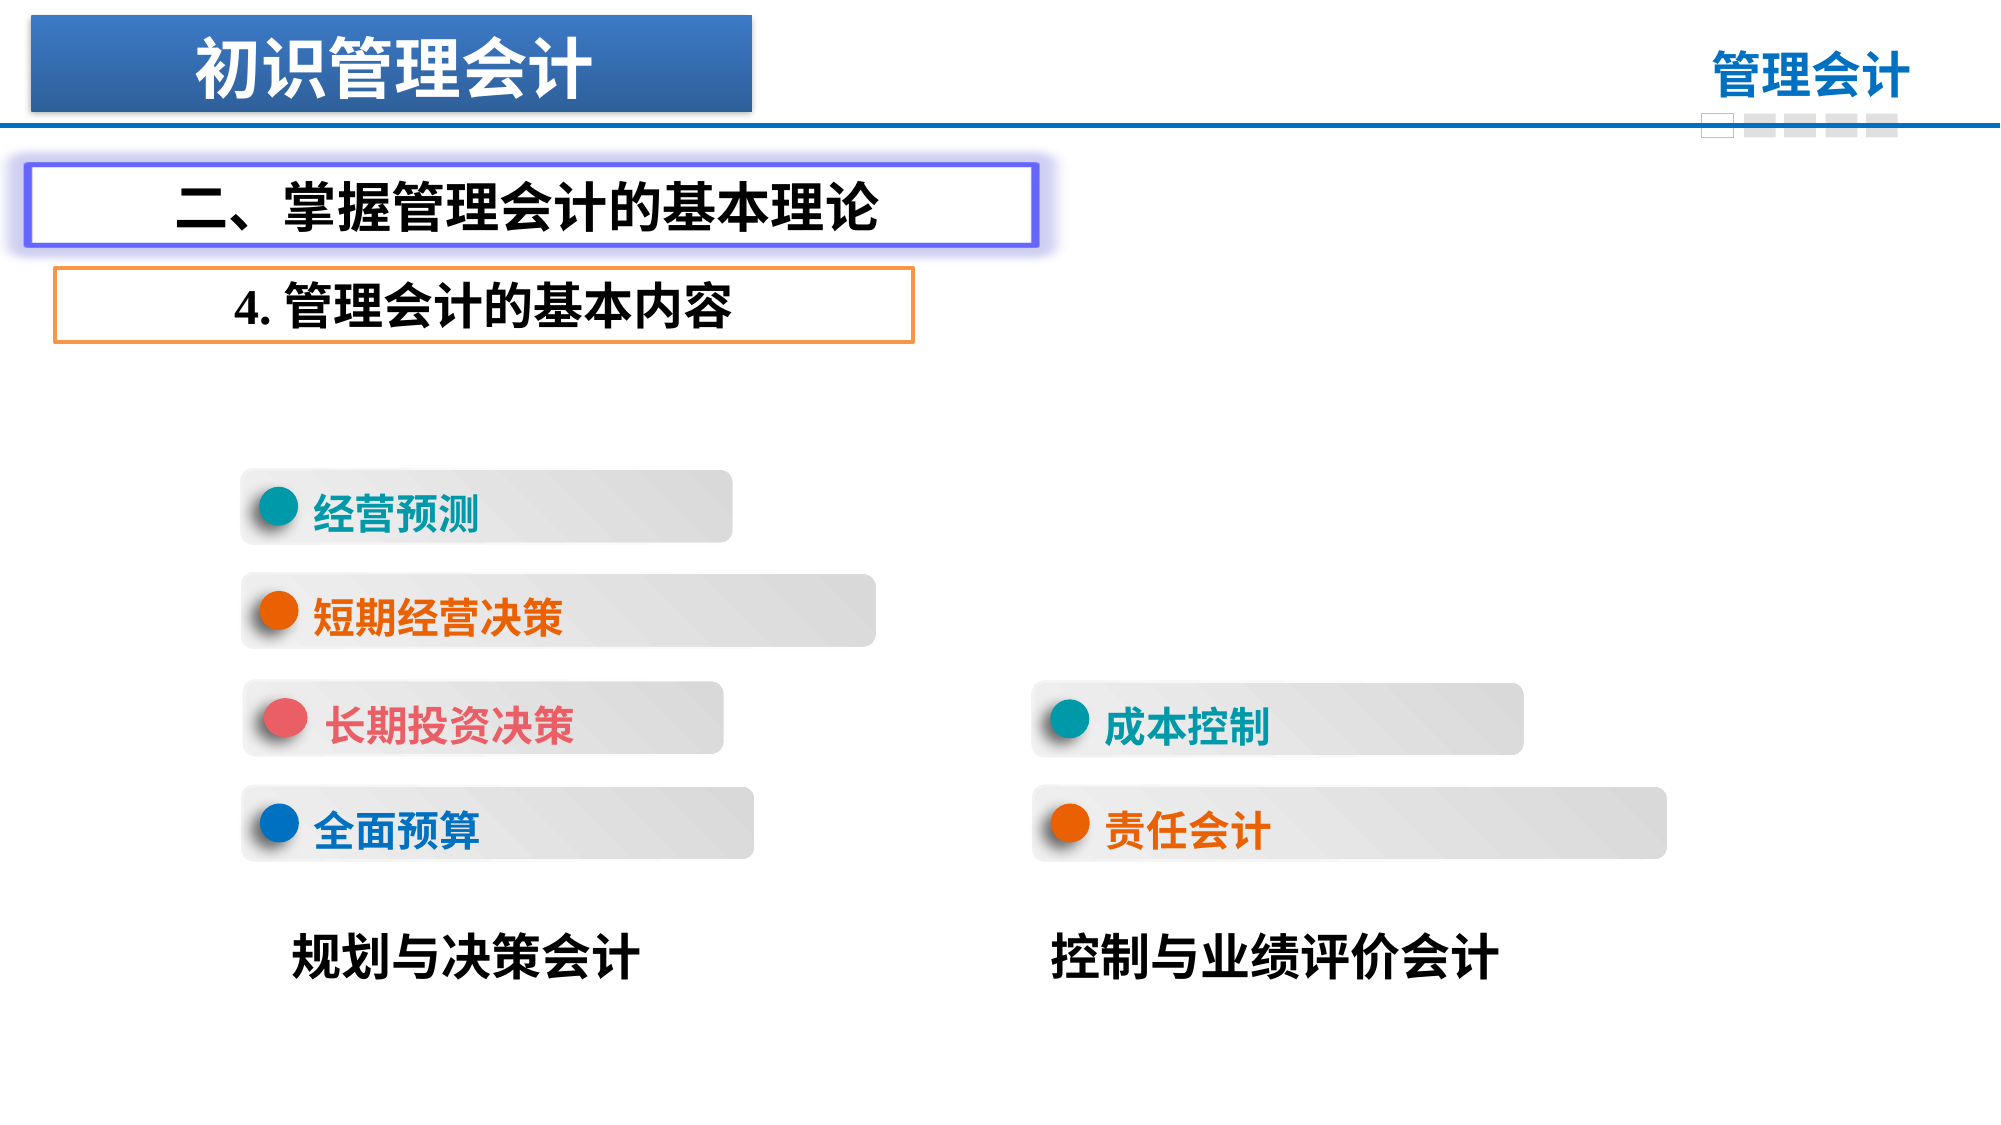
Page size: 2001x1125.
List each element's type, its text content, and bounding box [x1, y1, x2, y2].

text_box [241, 784, 755, 862]
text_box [242, 679, 728, 757]
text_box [1034, 778, 1816, 995]
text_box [240, 467, 736, 545]
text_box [1031, 680, 1527, 758]
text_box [0, 136, 1082, 273]
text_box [31, 14, 753, 117]
text_box 规划与决策会计 [257, 918, 657, 993]
text_box 4.管理会计的基本内容 [53, 282, 915, 344]
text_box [240, 571, 880, 649]
